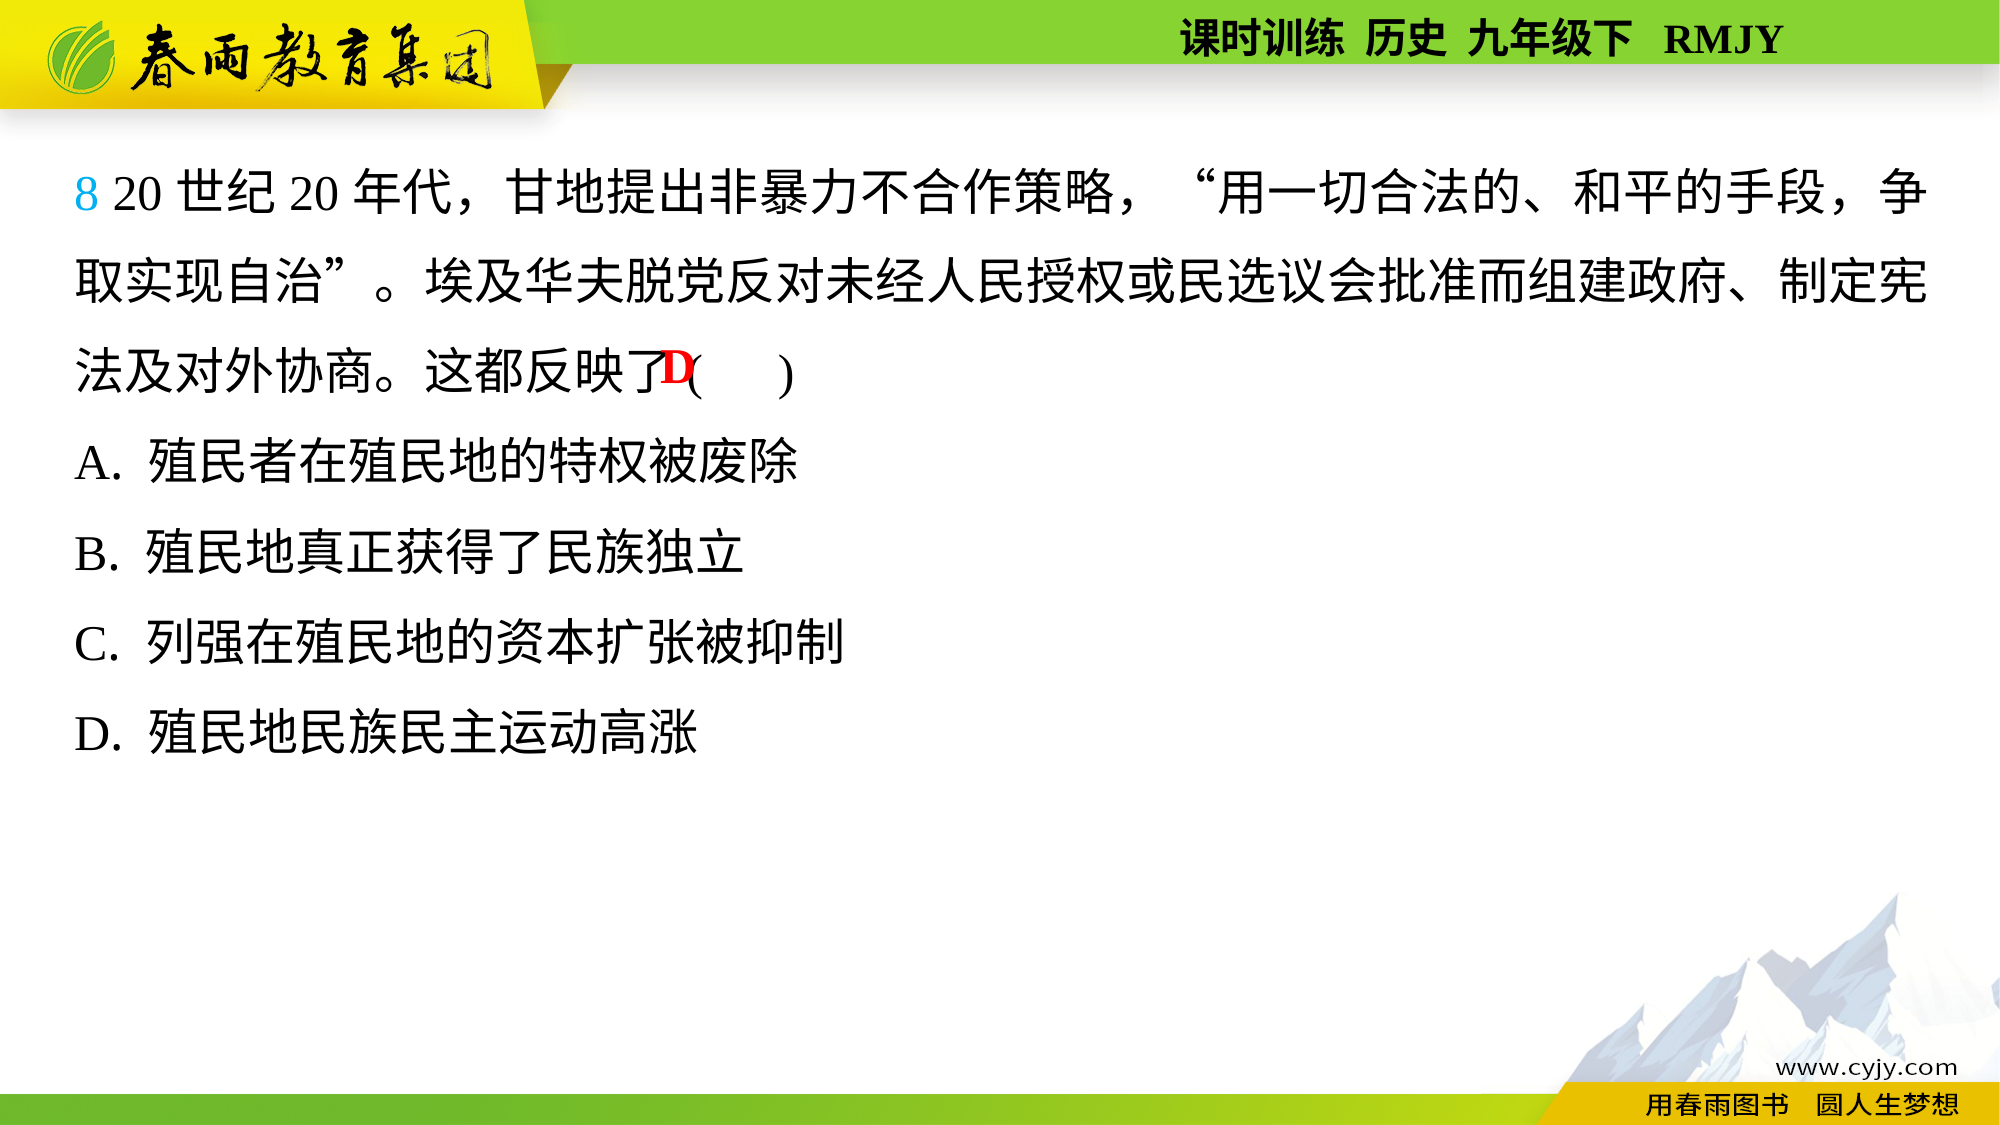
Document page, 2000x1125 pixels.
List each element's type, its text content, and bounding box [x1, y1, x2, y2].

list 8 20世纪20年代，甘地提出非暴力不合作策略，“用一切合法的、和平的手段，争取实现自治”。埃及华夫脱党反对未经人民授权或民选议会批准而组建政府、制定宪法及对外协商。这都反映了( ) A. 殖民者在殖民地的特权被废除 B. 殖民地真正获得了民族独立 C. 列强在殖民地的资本扩张被抑制 D. 殖民地民族民主运动高涨 [59, 122, 1944, 774]
picture [0, 0, 2000, 1125]
text_box D [645, 326, 713, 401]
